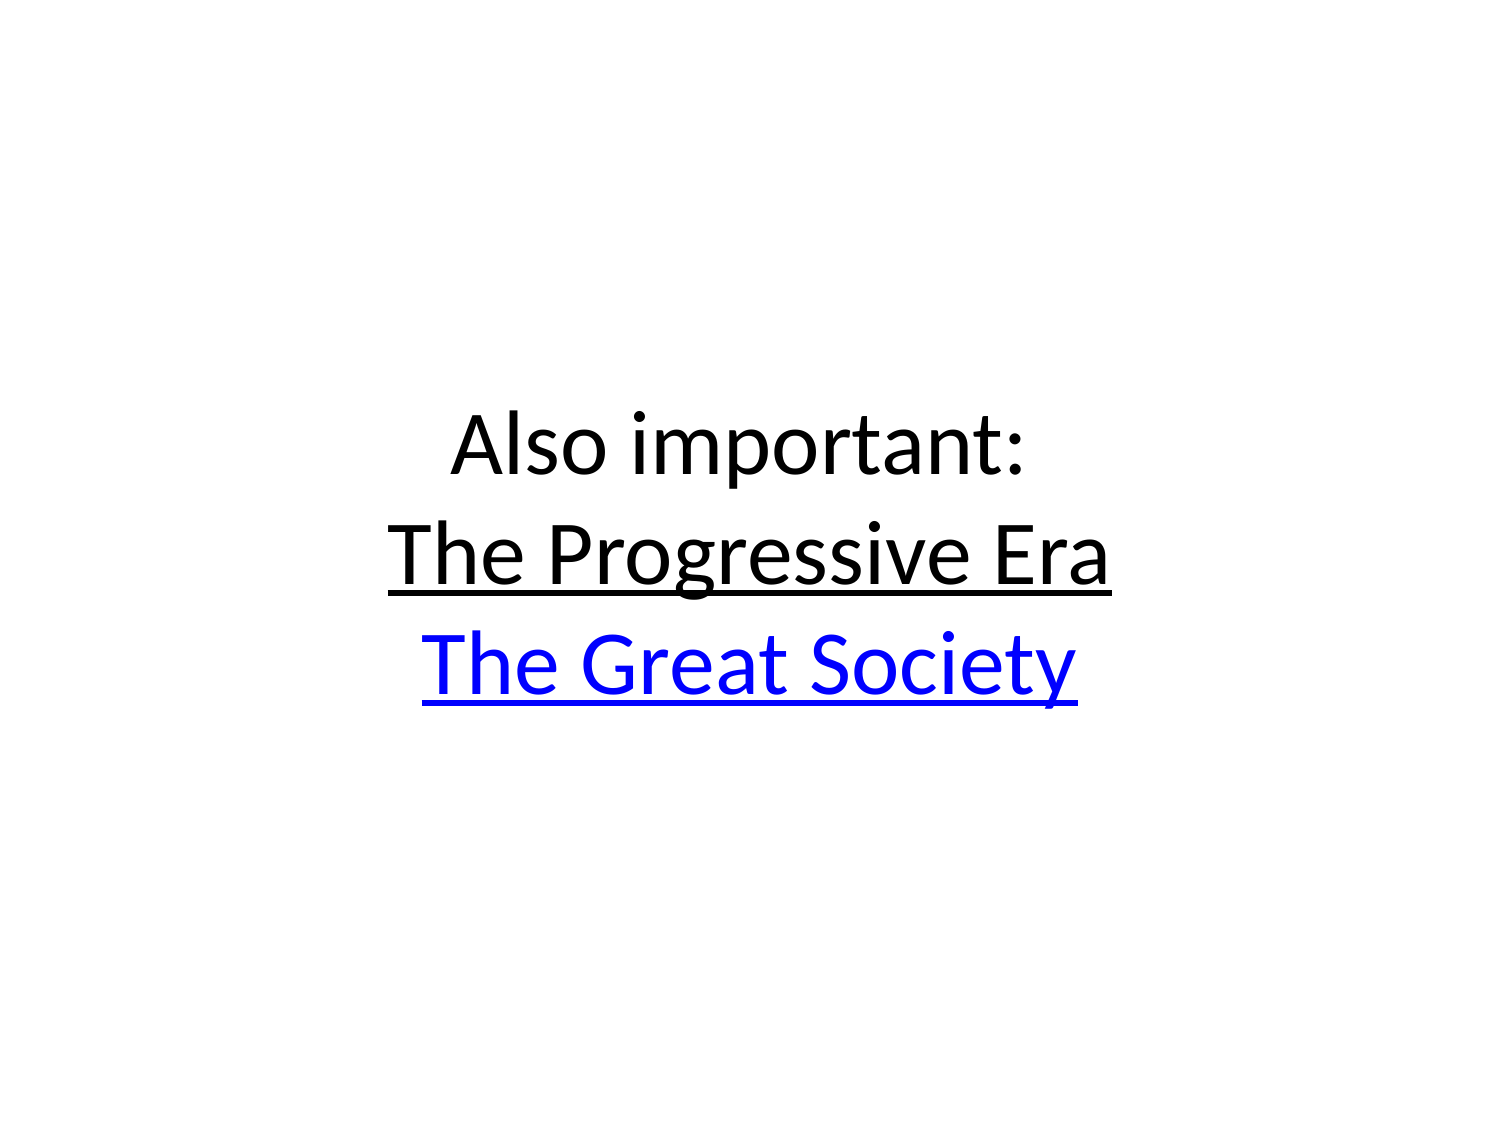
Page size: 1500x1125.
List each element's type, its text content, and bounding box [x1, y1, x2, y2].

title Also important: The Progressive Era The Great Society [74, 44, 1426, 1051]
